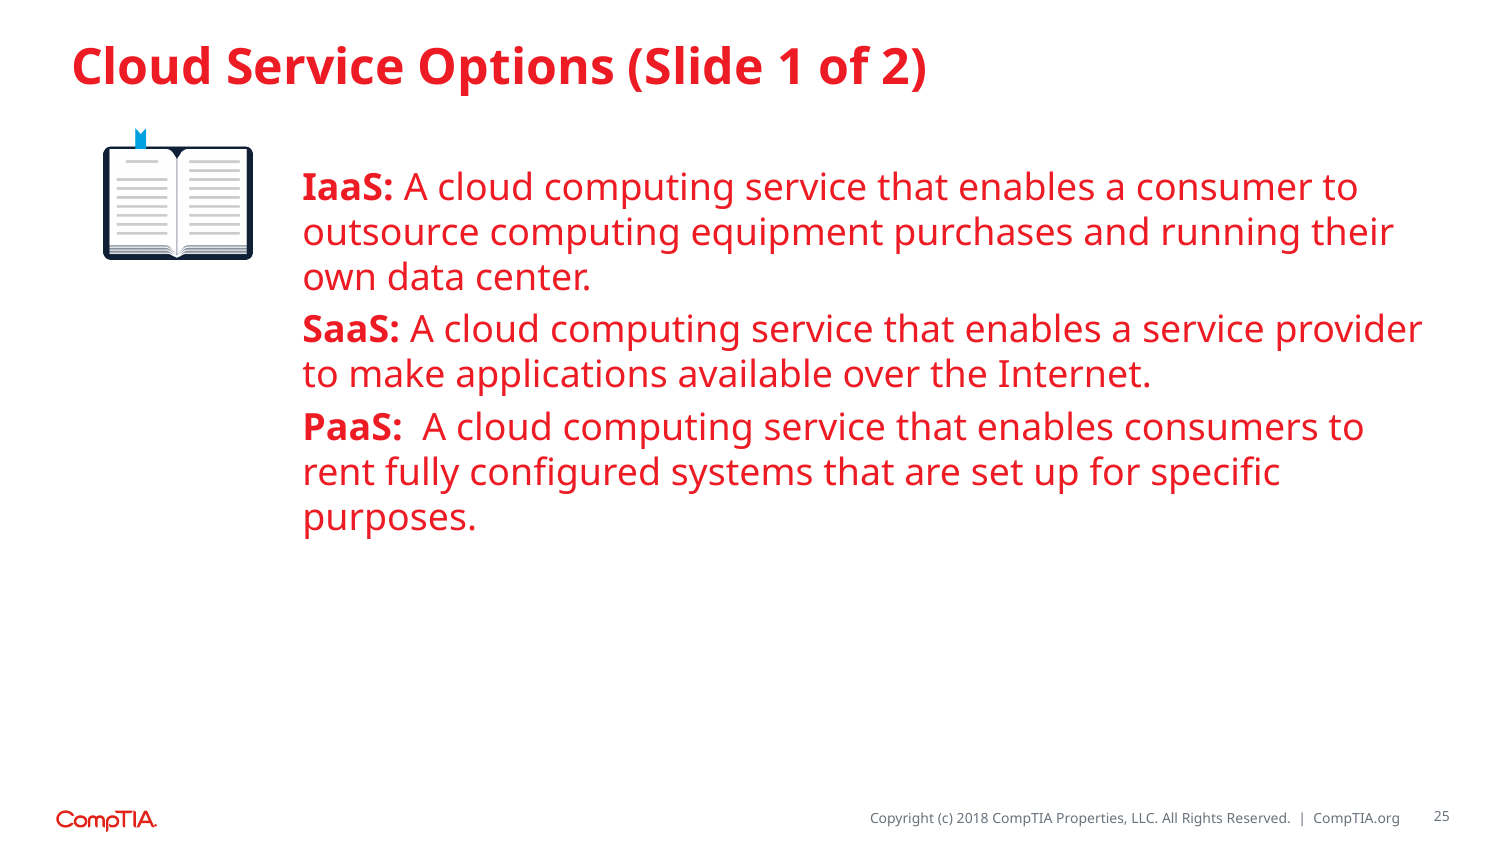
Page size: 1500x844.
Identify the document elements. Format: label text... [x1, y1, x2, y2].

picture [103, 128, 253, 260]
title Cloud Service Options (Slide 1 of 2) [56, 12, 1444, 117]
list IaaS: A cloud computing service that enables a consumer to outsource computing equipment purchases and running their own data center. SaaS: A cloud computing service that enables a service provider to make applications available over the Internet. PaaS: A cloud computing service that enables consumers to rent fully configured systems that are set up for specific purposes. [287, 155, 1445, 249]
slide_number 25 [1407, 800, 1450, 835]
